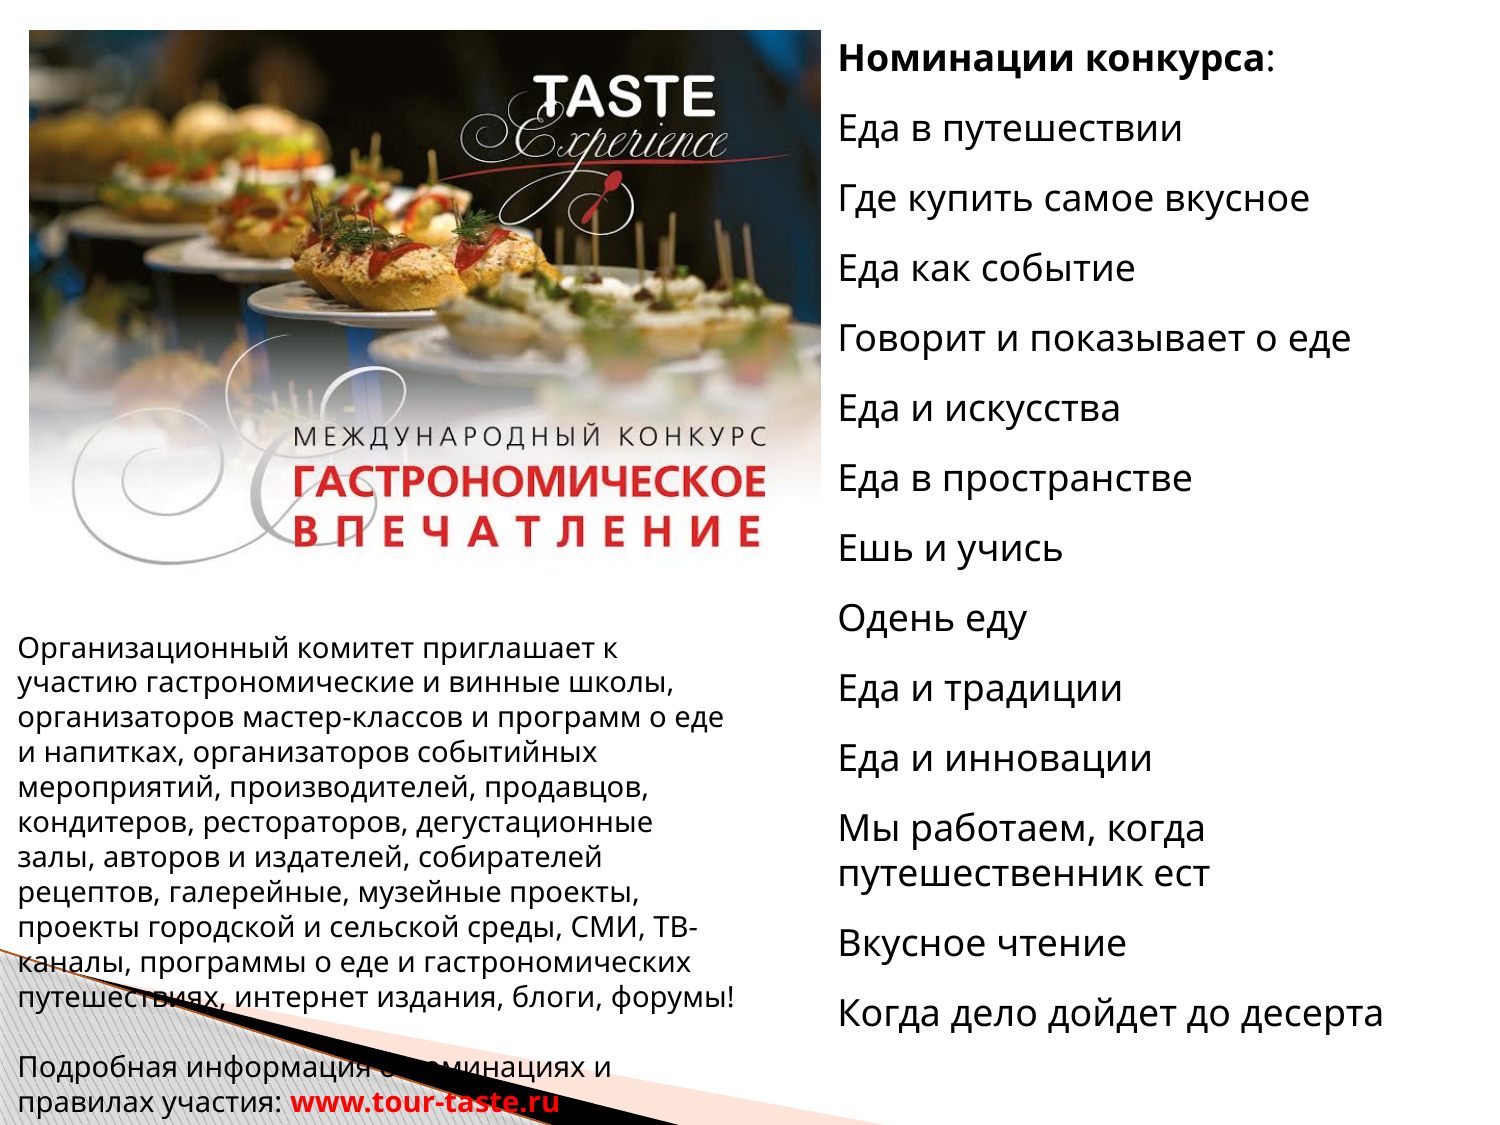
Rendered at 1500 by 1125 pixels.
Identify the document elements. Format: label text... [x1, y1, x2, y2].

picture [29, 30, 822, 599]
text_box Номинации конкурса: Еда в путешествии Где купить самое вкусное Еда как событие Говорит и показывает о еде Еда и искусства Еда в пространстве Ешь и учись Одень еду Еда и традиции Еда и инновации Мы работаем, когда путешественник ест Вкусное чтение Когда дело дойдет до десерта [822, 26, 1483, 1042]
text_box Организационный комитет приглашает к участию гастрономические и винные школы, организаторов мастер-классов и программ о еде и напитках, организаторов событийных мероприятий, производителей, продавцов, кондитеров, рестораторов, дегустационные залы, авторов и издателей, собирателей рецептов, галерейные, музейные проекты, проекты городской и сельской среды, СМИ, ТВ-каналы, программы о еде и гастрономических путешествиях, интернет издания, блоги, форумы! Подробная информация о номинациях и правилах участия: www.tour-taste.ru [2, 621, 753, 1125]
